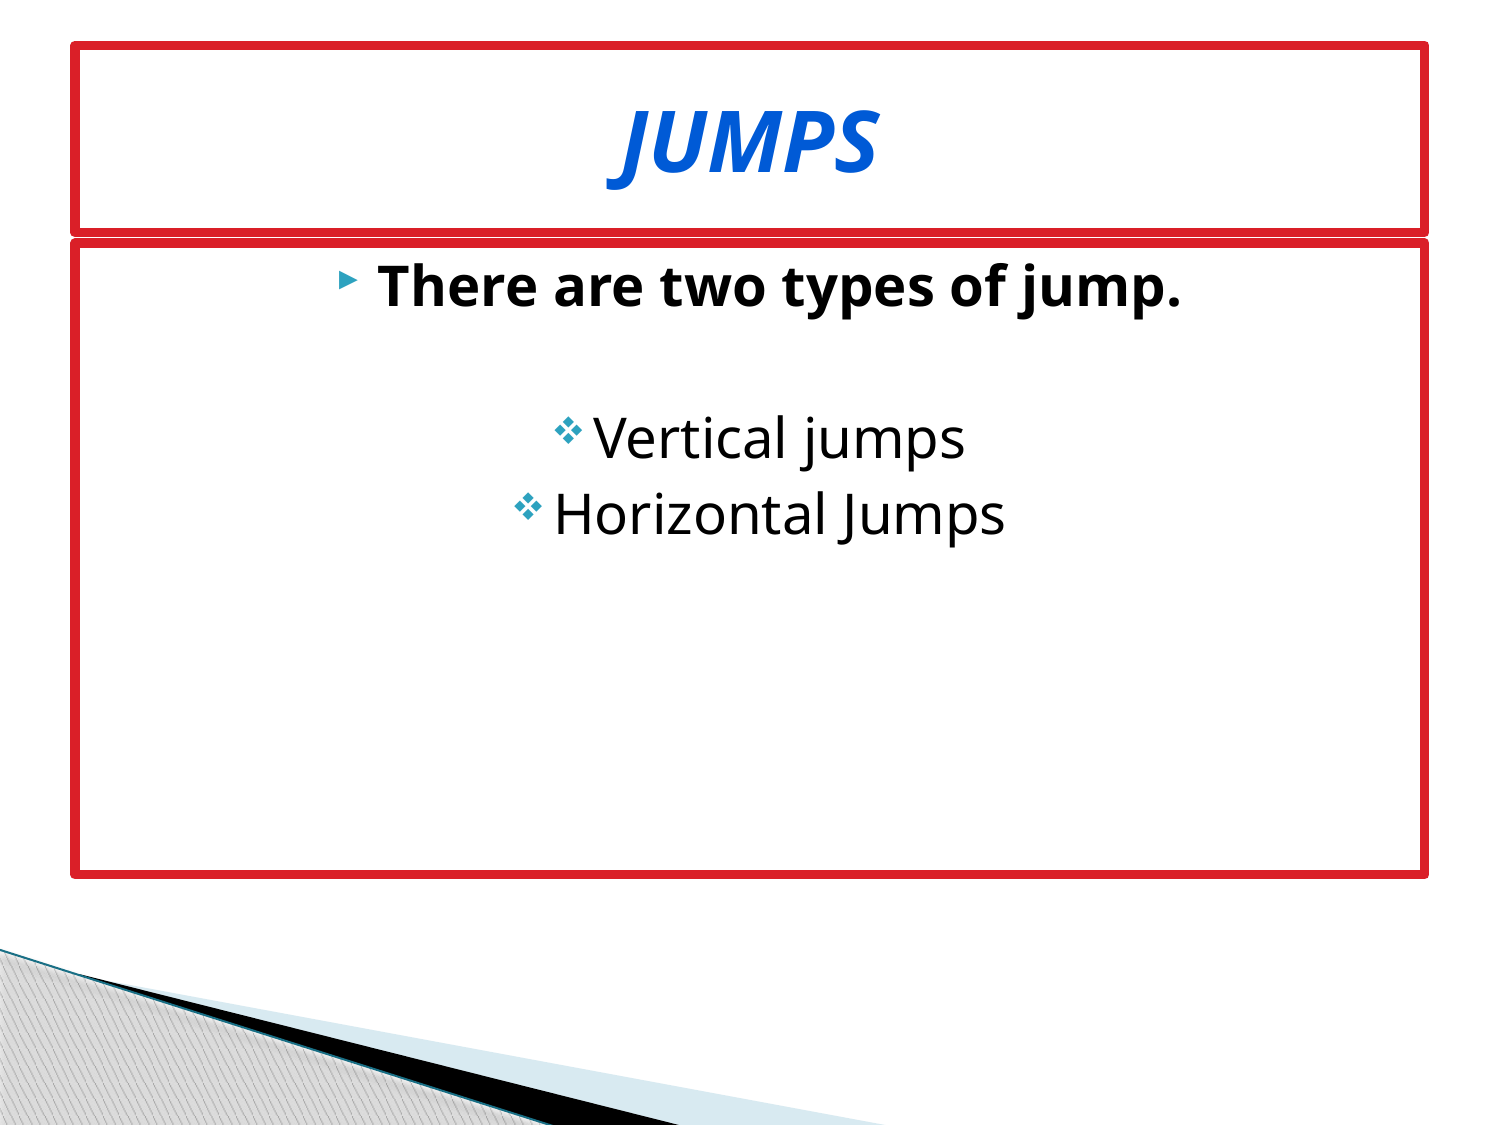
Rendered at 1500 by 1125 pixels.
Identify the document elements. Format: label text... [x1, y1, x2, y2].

list There are two types of jump. Vertical jumps Horizontal Jumps [70, 238, 1429, 879]
title Jumps [70, 41, 1429, 237]
